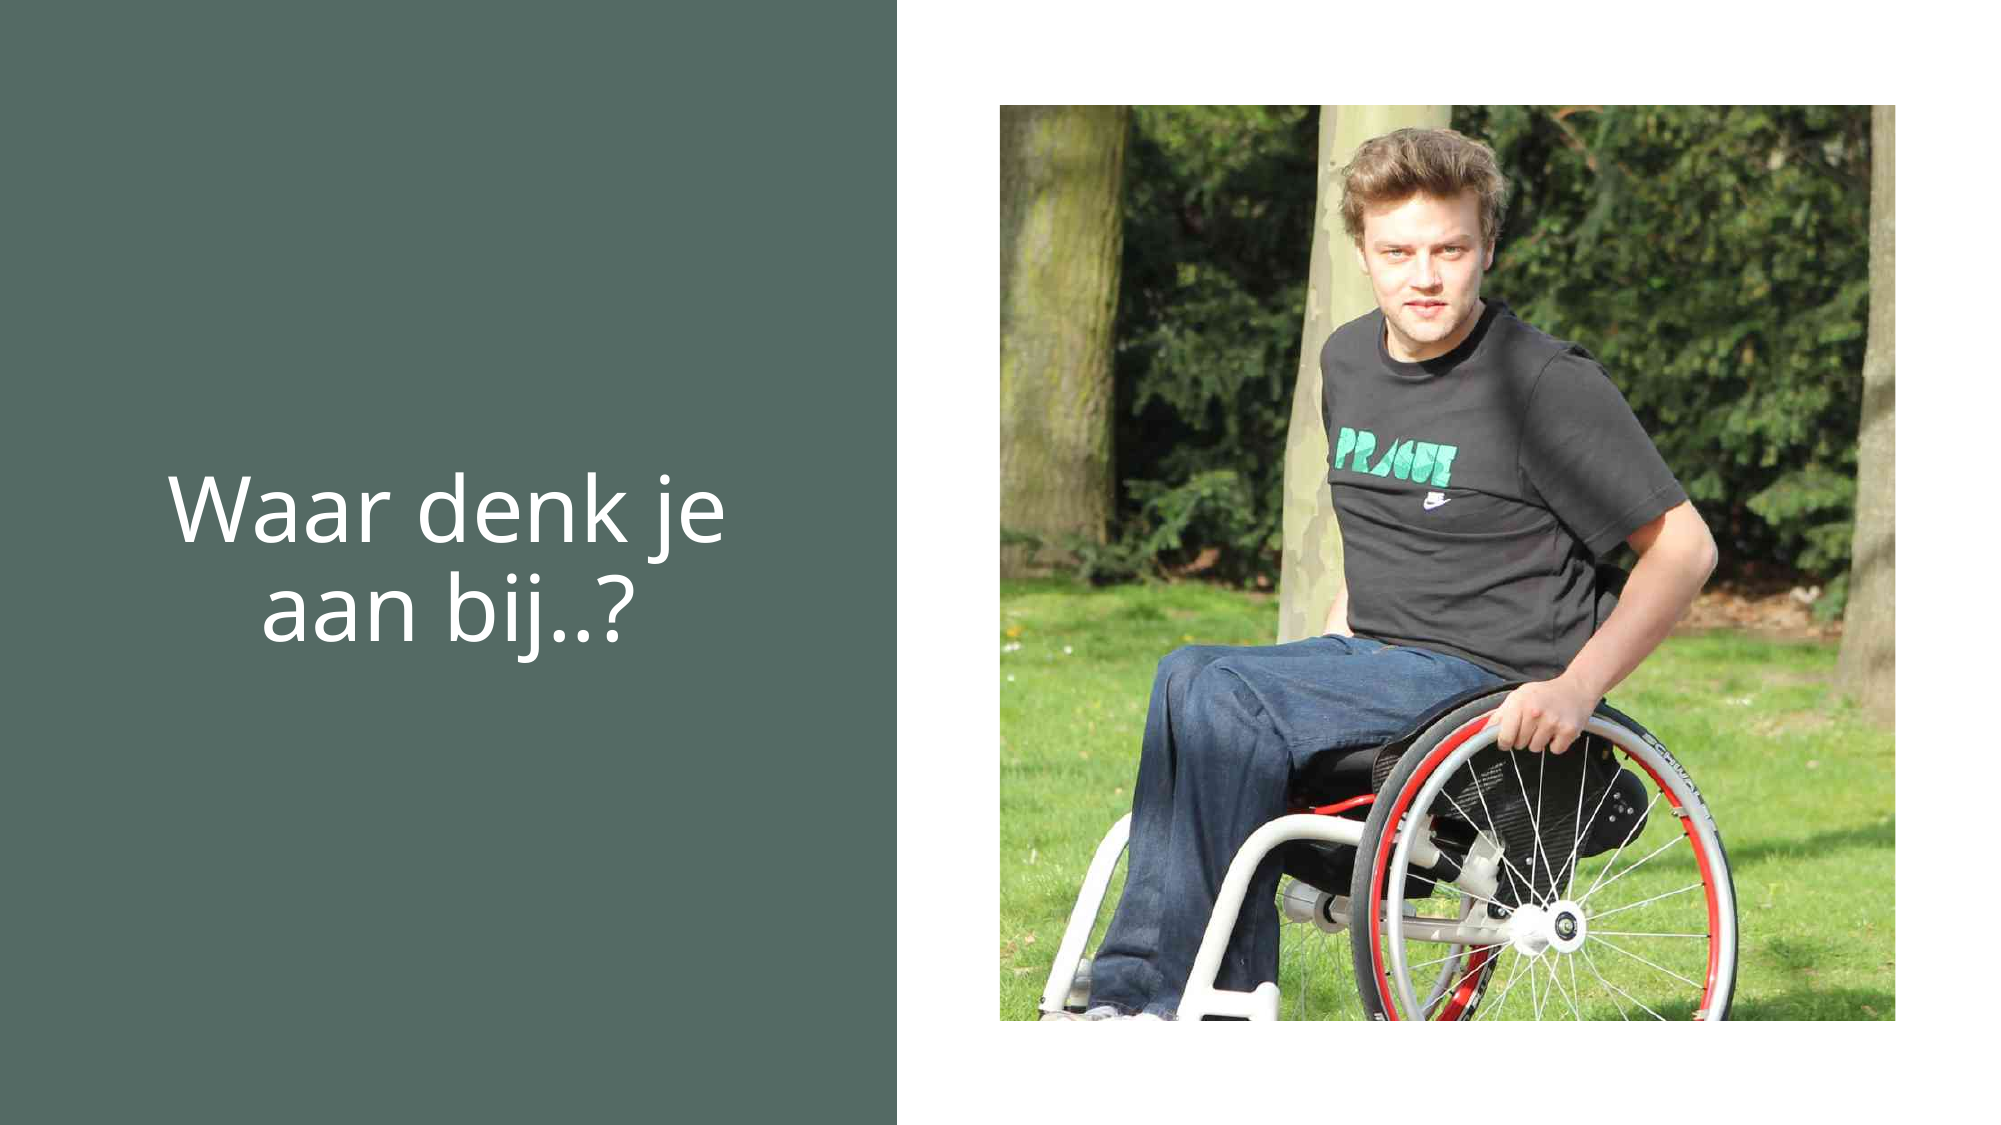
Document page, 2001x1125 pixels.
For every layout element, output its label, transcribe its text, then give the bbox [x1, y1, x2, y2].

picture [999, 104, 1896, 1021]
text_box [0, 0, 898, 1125]
title Waar denk je aan bij..? [101, 104, 796, 1021]
